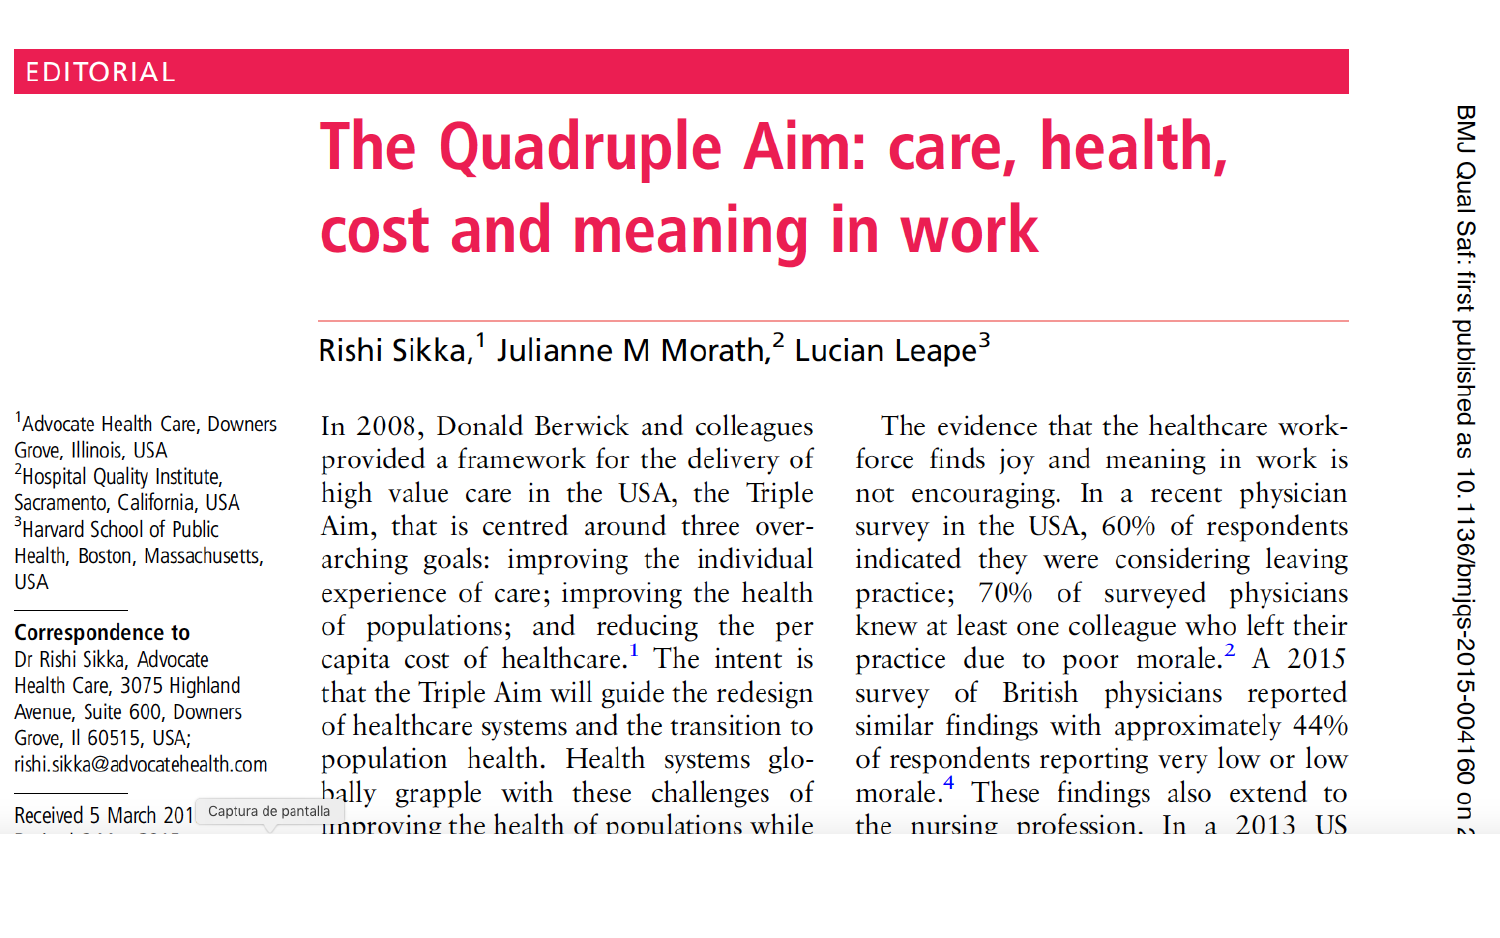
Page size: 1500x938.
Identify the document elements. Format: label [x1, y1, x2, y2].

picture [0, 49, 1500, 834]
